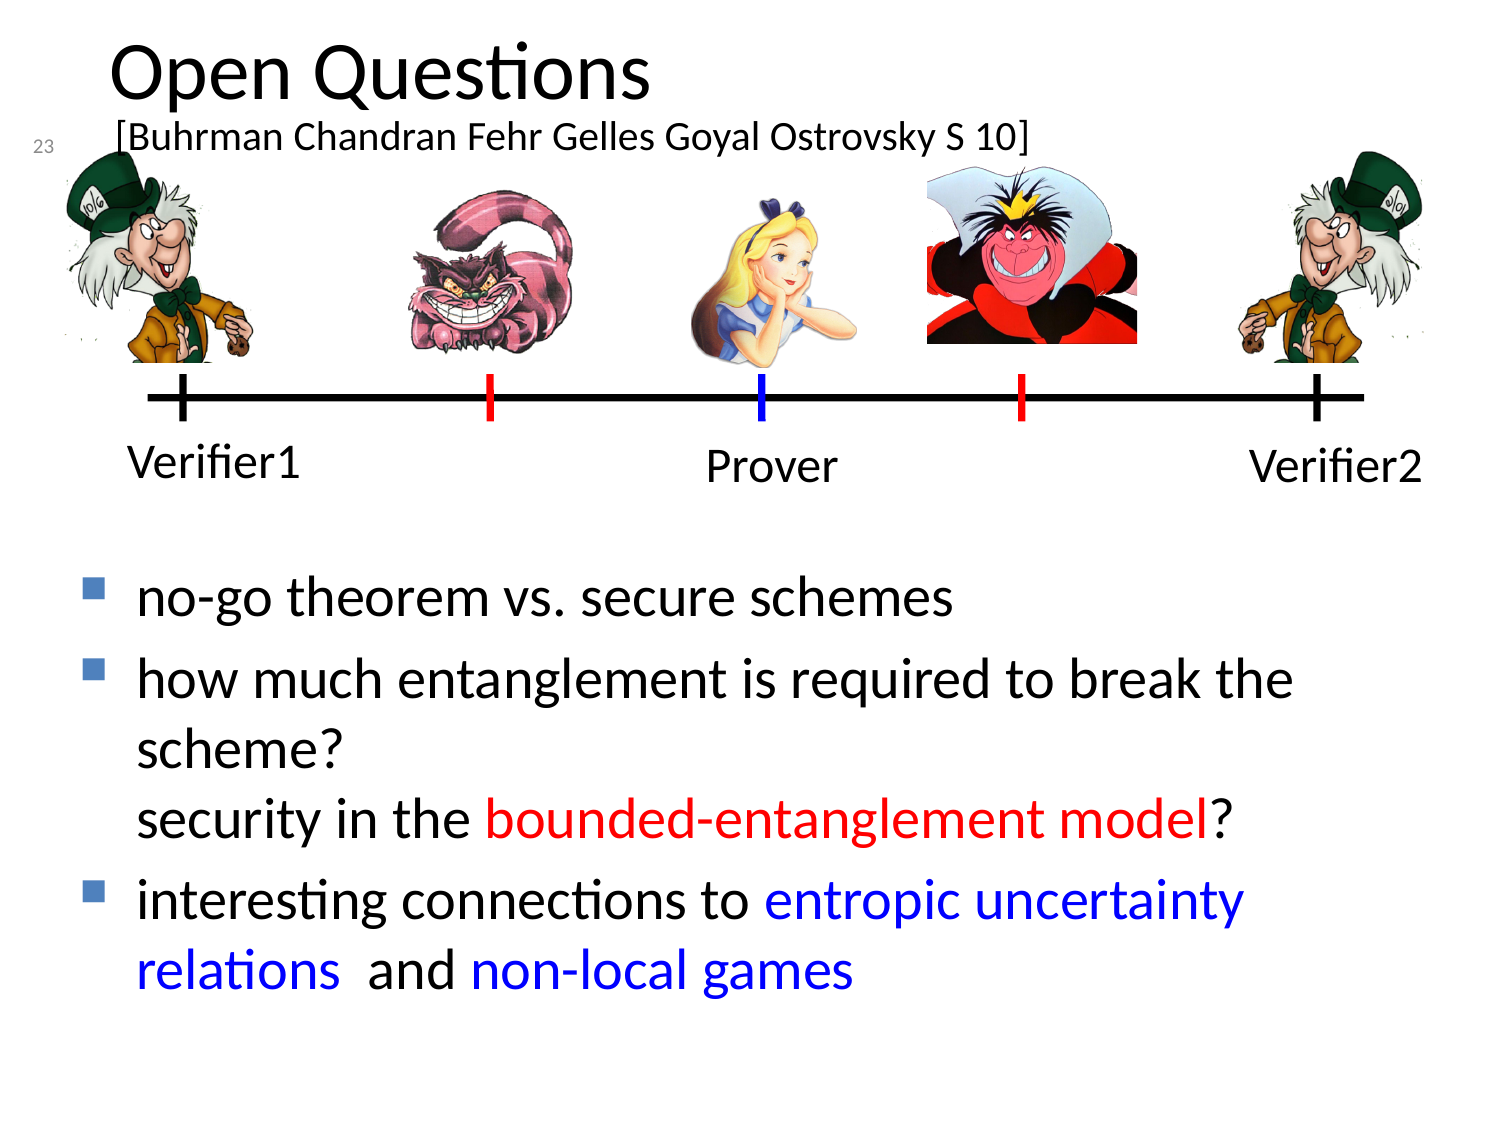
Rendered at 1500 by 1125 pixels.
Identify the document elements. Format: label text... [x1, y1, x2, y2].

picture [690, 198, 857, 368]
text_box Verifier2 [1234, 425, 1459, 501]
text_box Verifier1 [112, 420, 337, 496]
title Open Questions [94, 8, 1471, 149]
picture [926, 165, 1138, 345]
picture [407, 189, 573, 355]
text_box Prover [690, 425, 916, 501]
text_box no-go theorem vs. secure schemes how much entanglement is required to break the scheme? security in the bounded-entanglement model? interesting connections to entropic uncertainty relations and non-local games [64, 550, 1459, 1035]
picture [64, 149, 254, 363]
picture [1236, 149, 1424, 363]
text_box [Buhrman Chandran Fehr Gelles Goyal Ostrovsky S 10] [100, 101, 1424, 161]
